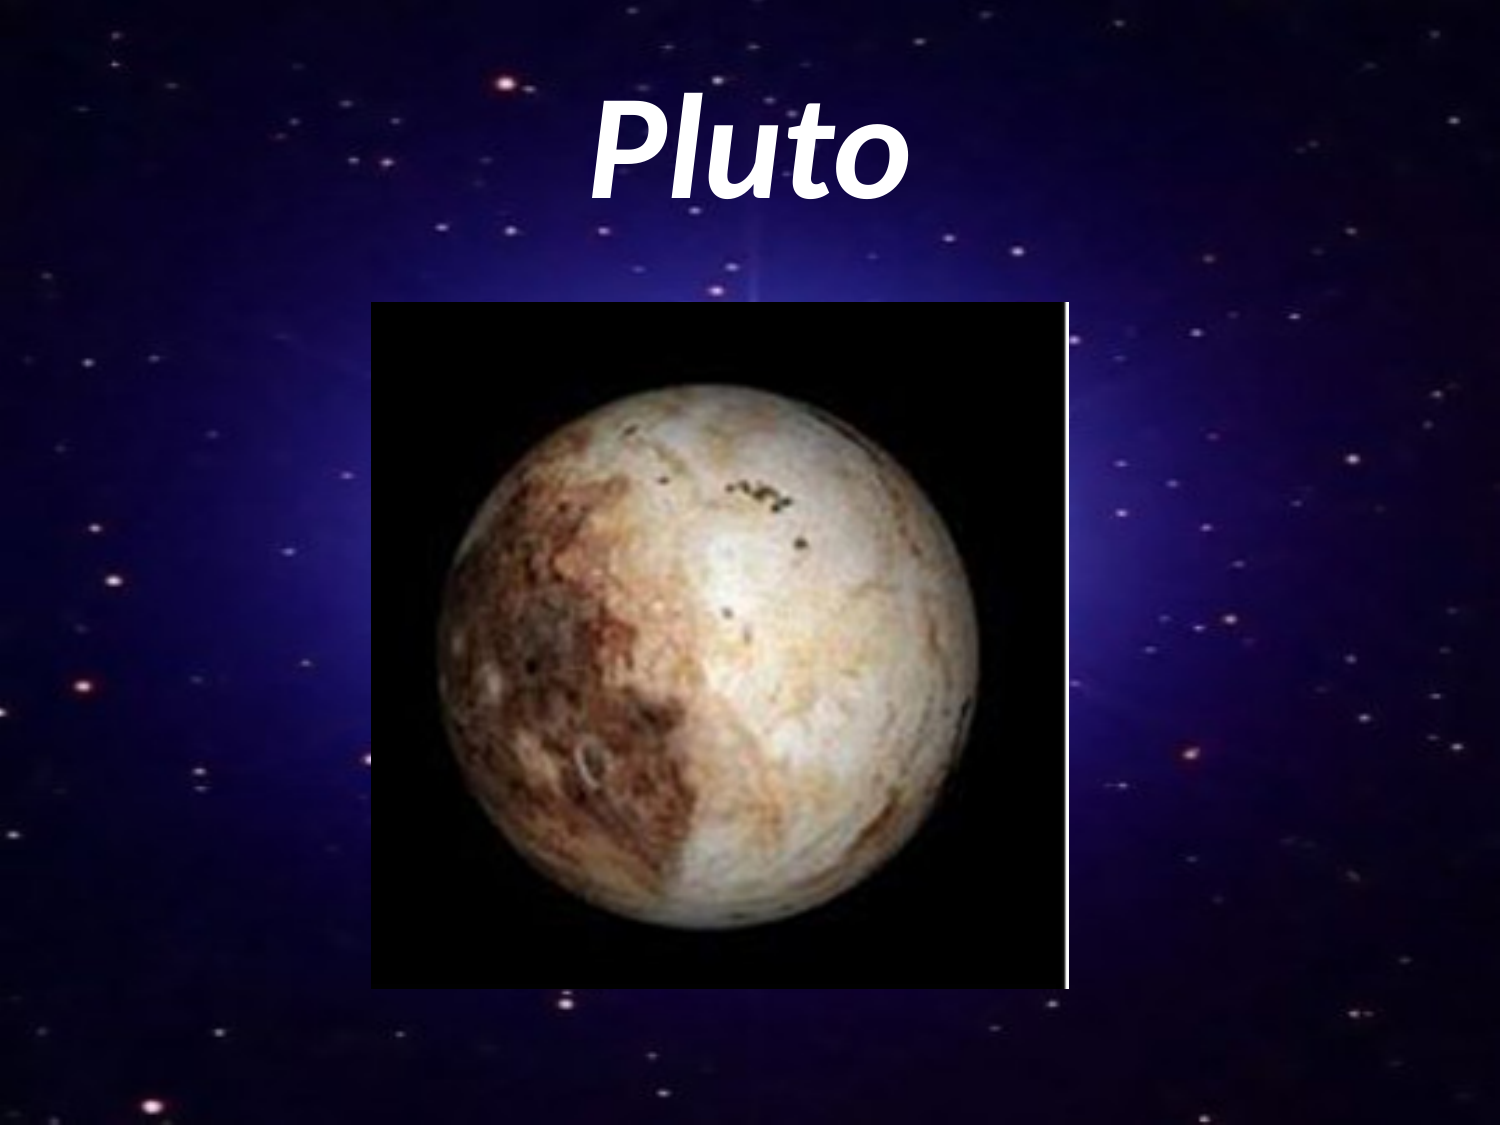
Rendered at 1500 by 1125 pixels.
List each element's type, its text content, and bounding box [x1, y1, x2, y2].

picture [0, 0, 1500, 1125]
title Pluto [75, 45, 1425, 233]
